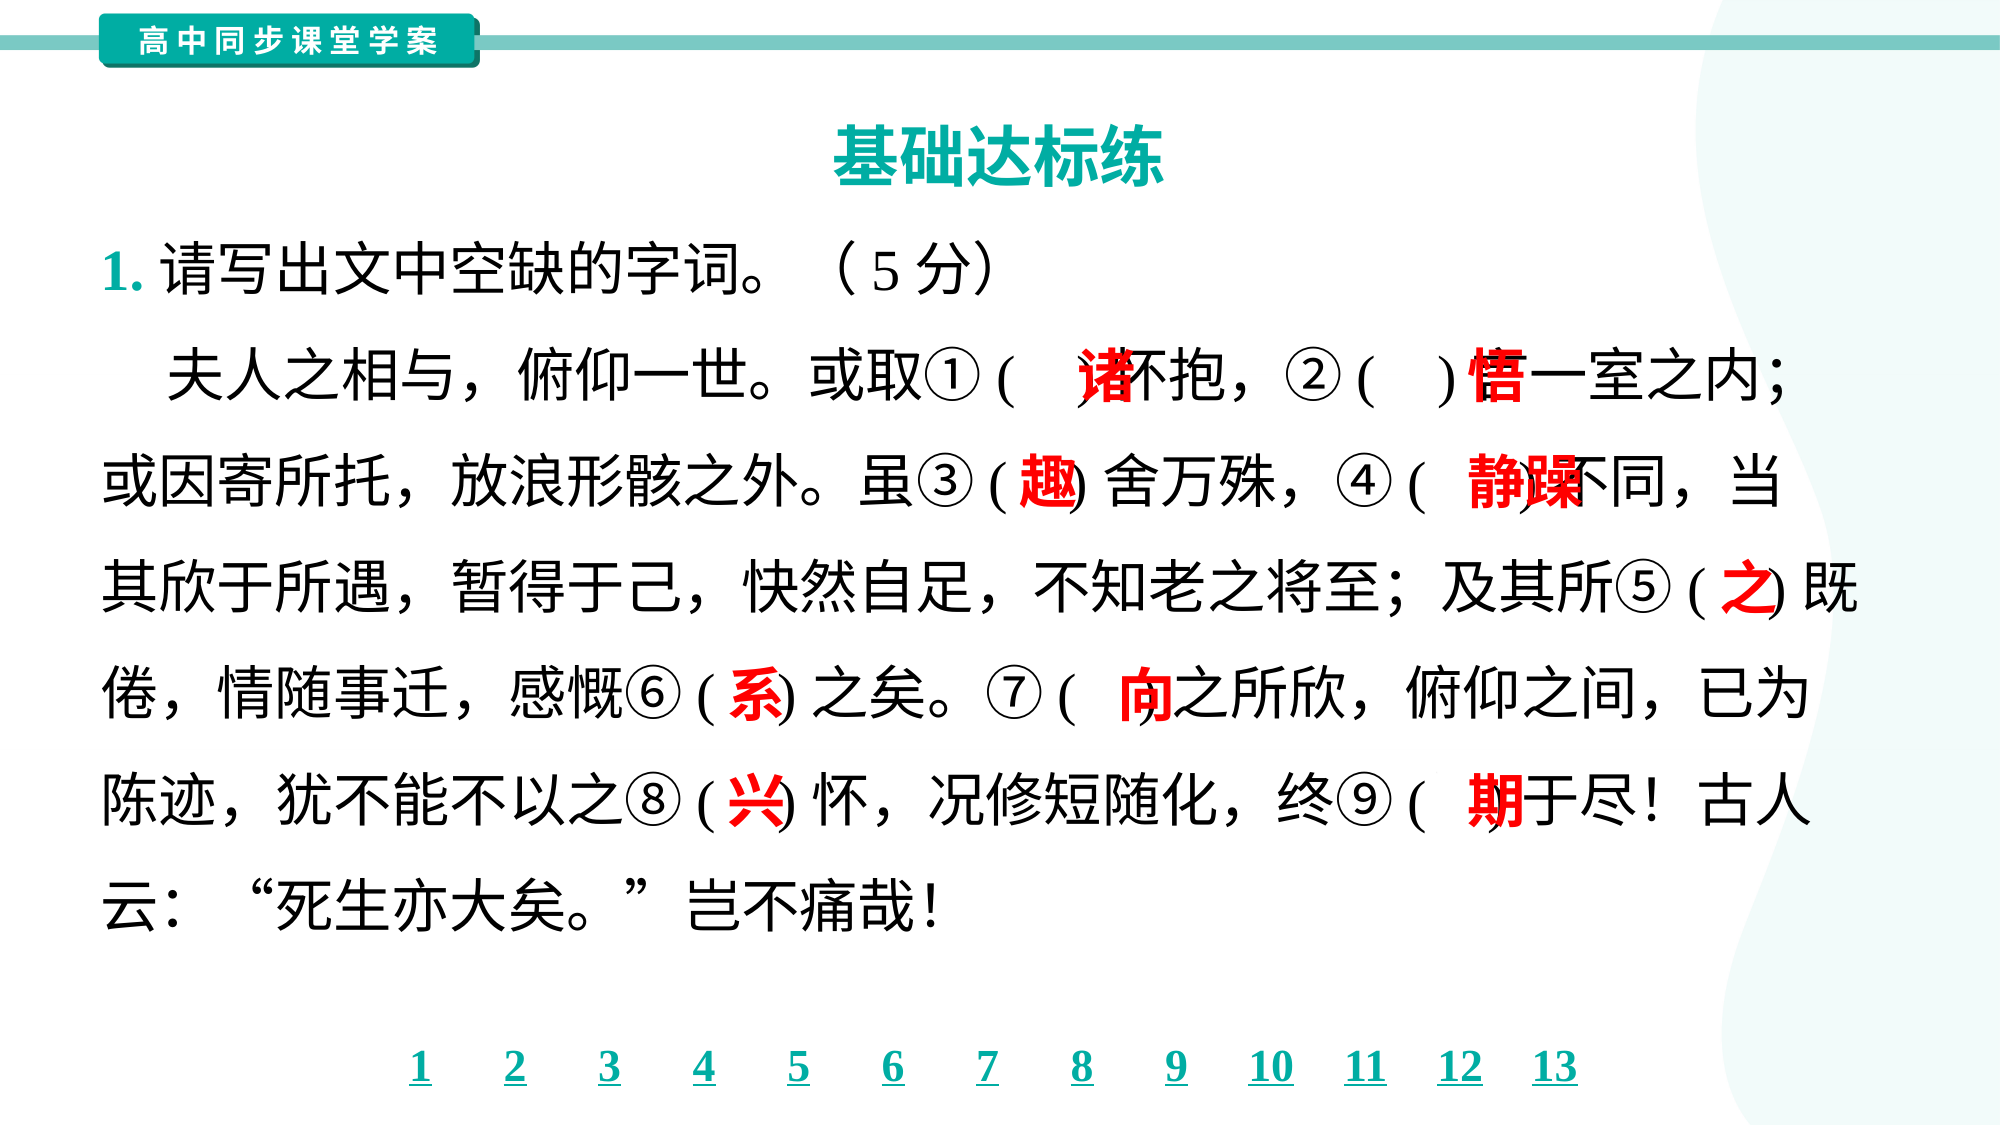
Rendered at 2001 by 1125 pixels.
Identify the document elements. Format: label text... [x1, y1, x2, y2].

text_box 基础达标练 [100, 76, 1899, 184]
text_box 1.请写出文中空缺的字词。（5分） 夫人之相与，俯仰一世。或取①( )怀抱，②( )言一室之内； 或因寄所托，放浪形骸之外。虽③( )舍万殊，④( )不同，当 其欣于所遇，暂得于己，快然自足，不知老之将至；及其所⑤( )既 倦，情随事迁，感慨⑥( )之矣。⑦( )之所欣，俯仰之间，已为 陈迹，犹不能不以之⑧( )怀，况修短随化，终⑨( )于尽！古人 云：“死生亦大矣。”岂不痛哉！ [100, 195, 1899, 940]
text_box 向 [1096, 621, 1198, 716]
text_box 静躁 [1446, 409, 1606, 504]
text_box 系 [706, 621, 808, 716]
picture [0, 0, 2000, 1125]
text_box 之 [1698, 515, 1799, 610]
text_box 趣 [998, 409, 1100, 504]
text_box 兴 [706, 727, 808, 822]
text_box 诸 [1056, 302, 1158, 397]
text_box 悟 [1446, 302, 1548, 397]
text_box 期 [1446, 727, 1548, 822]
